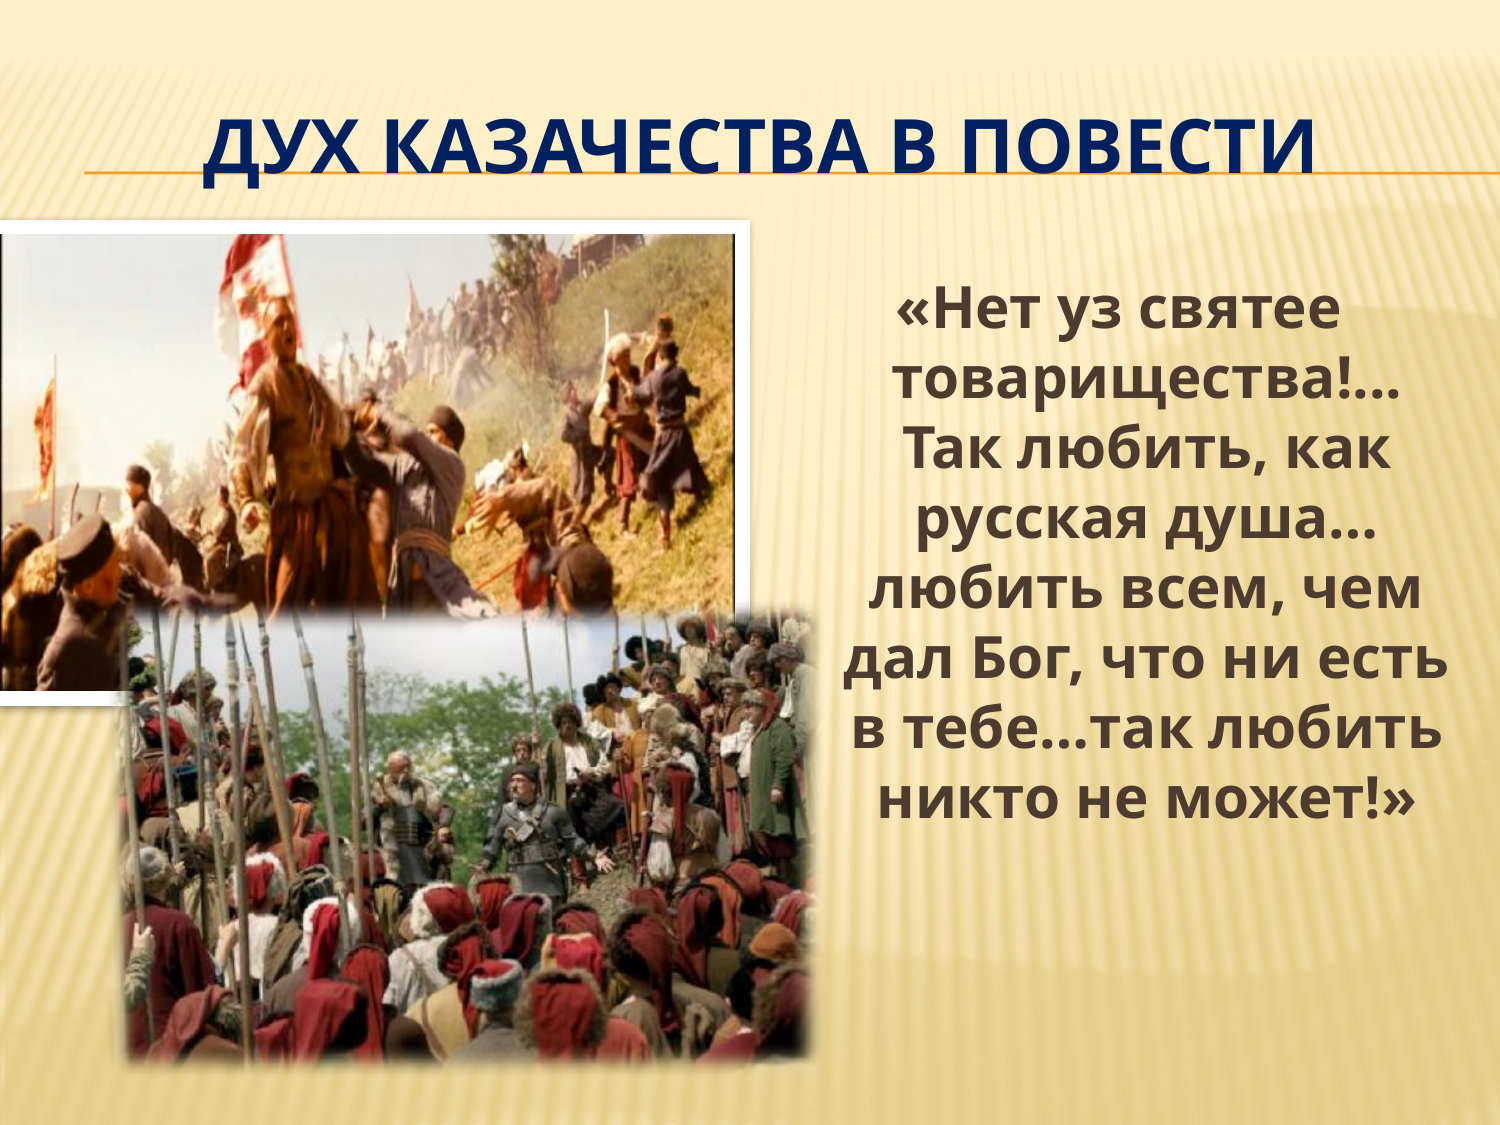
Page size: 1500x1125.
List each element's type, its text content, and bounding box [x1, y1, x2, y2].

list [0, 234, 736, 692]
title Дух казачества в повести [49, 75, 1475, 213]
list «Нет уз святее товарищества!... Так любить, как русская душа…любить всем, чем дал Бог, что ни есть в тебе…так любить никто не может!» [762, 262, 1476, 1038]
picture [105, 597, 825, 1079]
